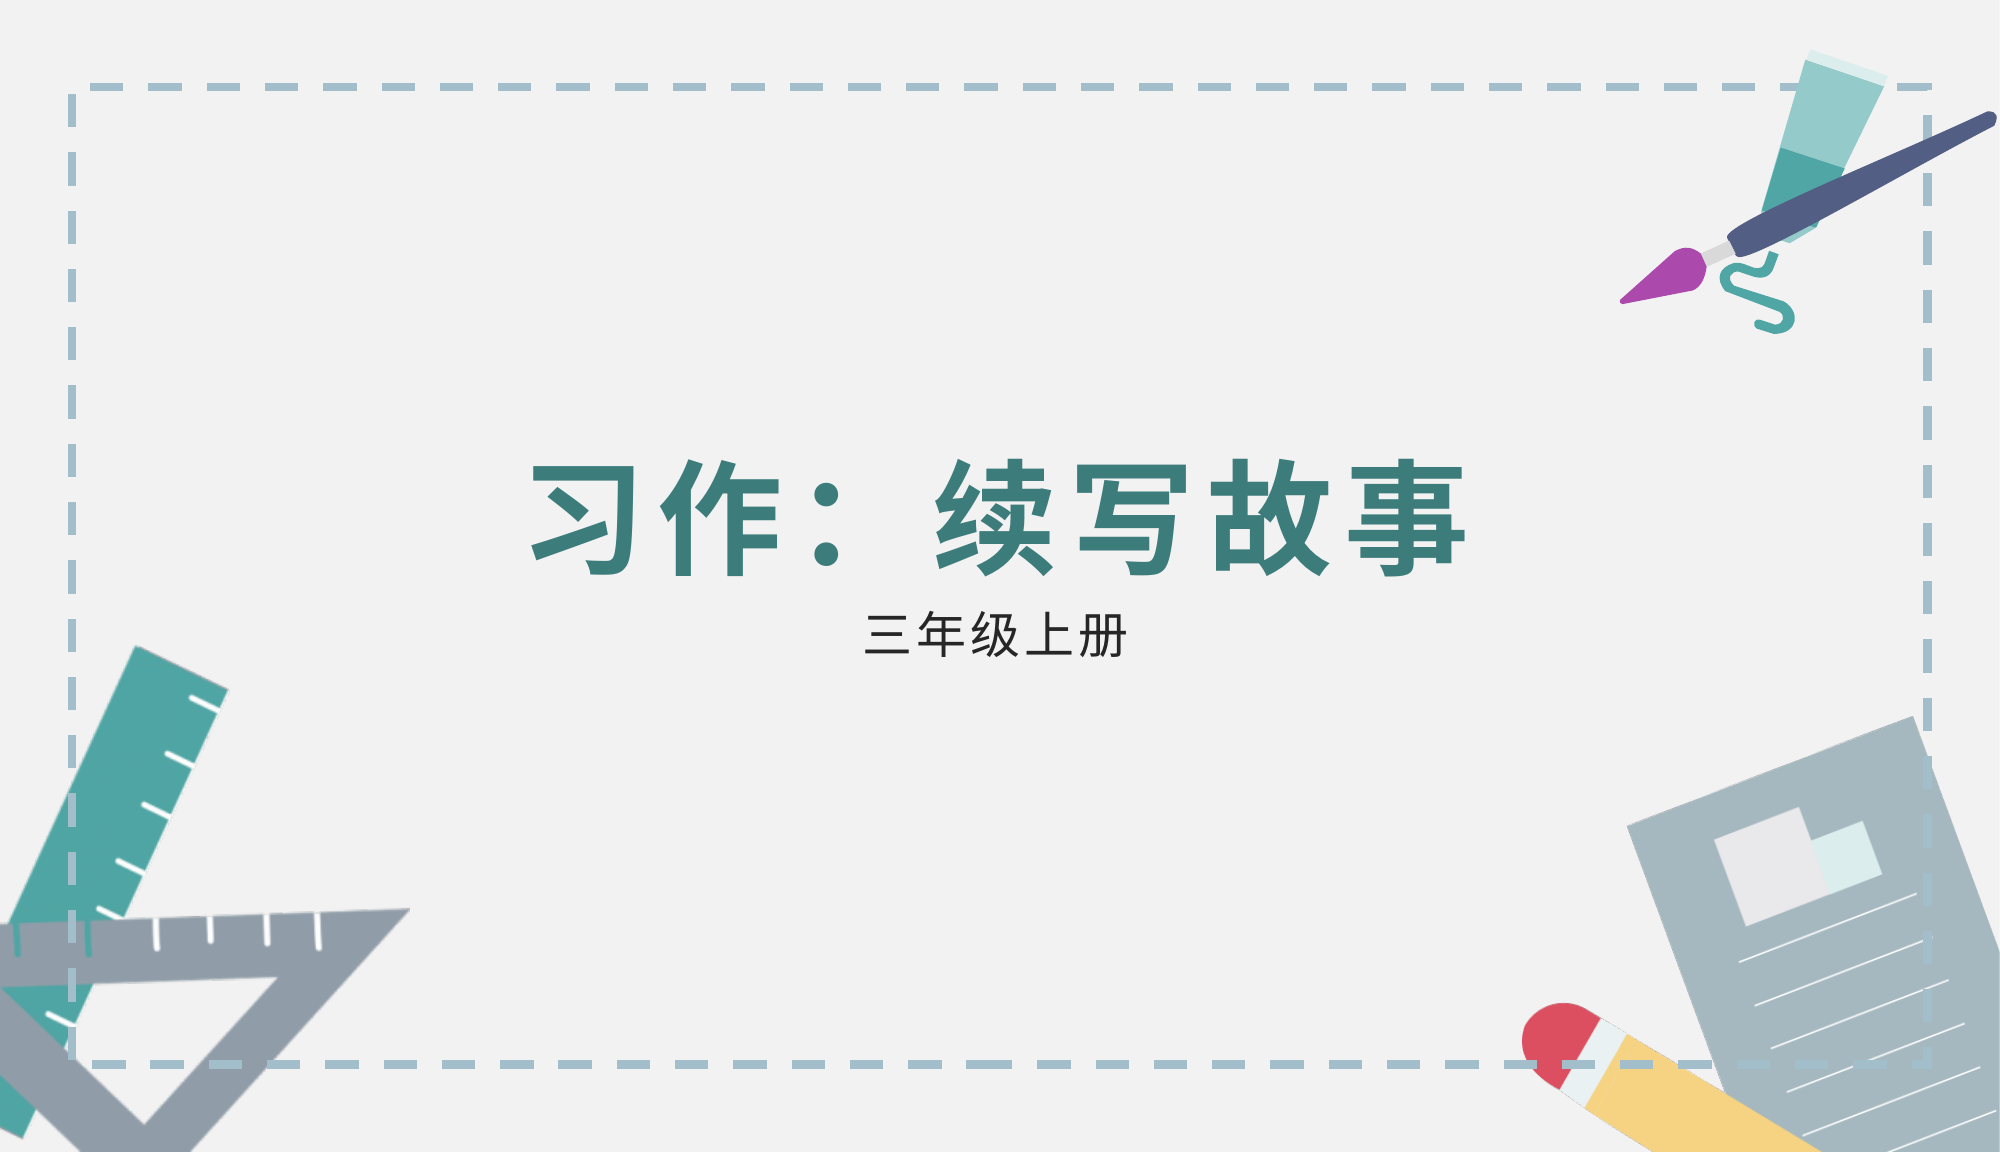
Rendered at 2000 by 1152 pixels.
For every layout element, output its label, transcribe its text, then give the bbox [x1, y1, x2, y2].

text_box 习作：续写故事 [375, 362, 1616, 591]
picture [1521, 715, 2000, 1152]
picture [0, 625, 410, 1152]
text_box 三年级上册 [375, 603, 1616, 799]
